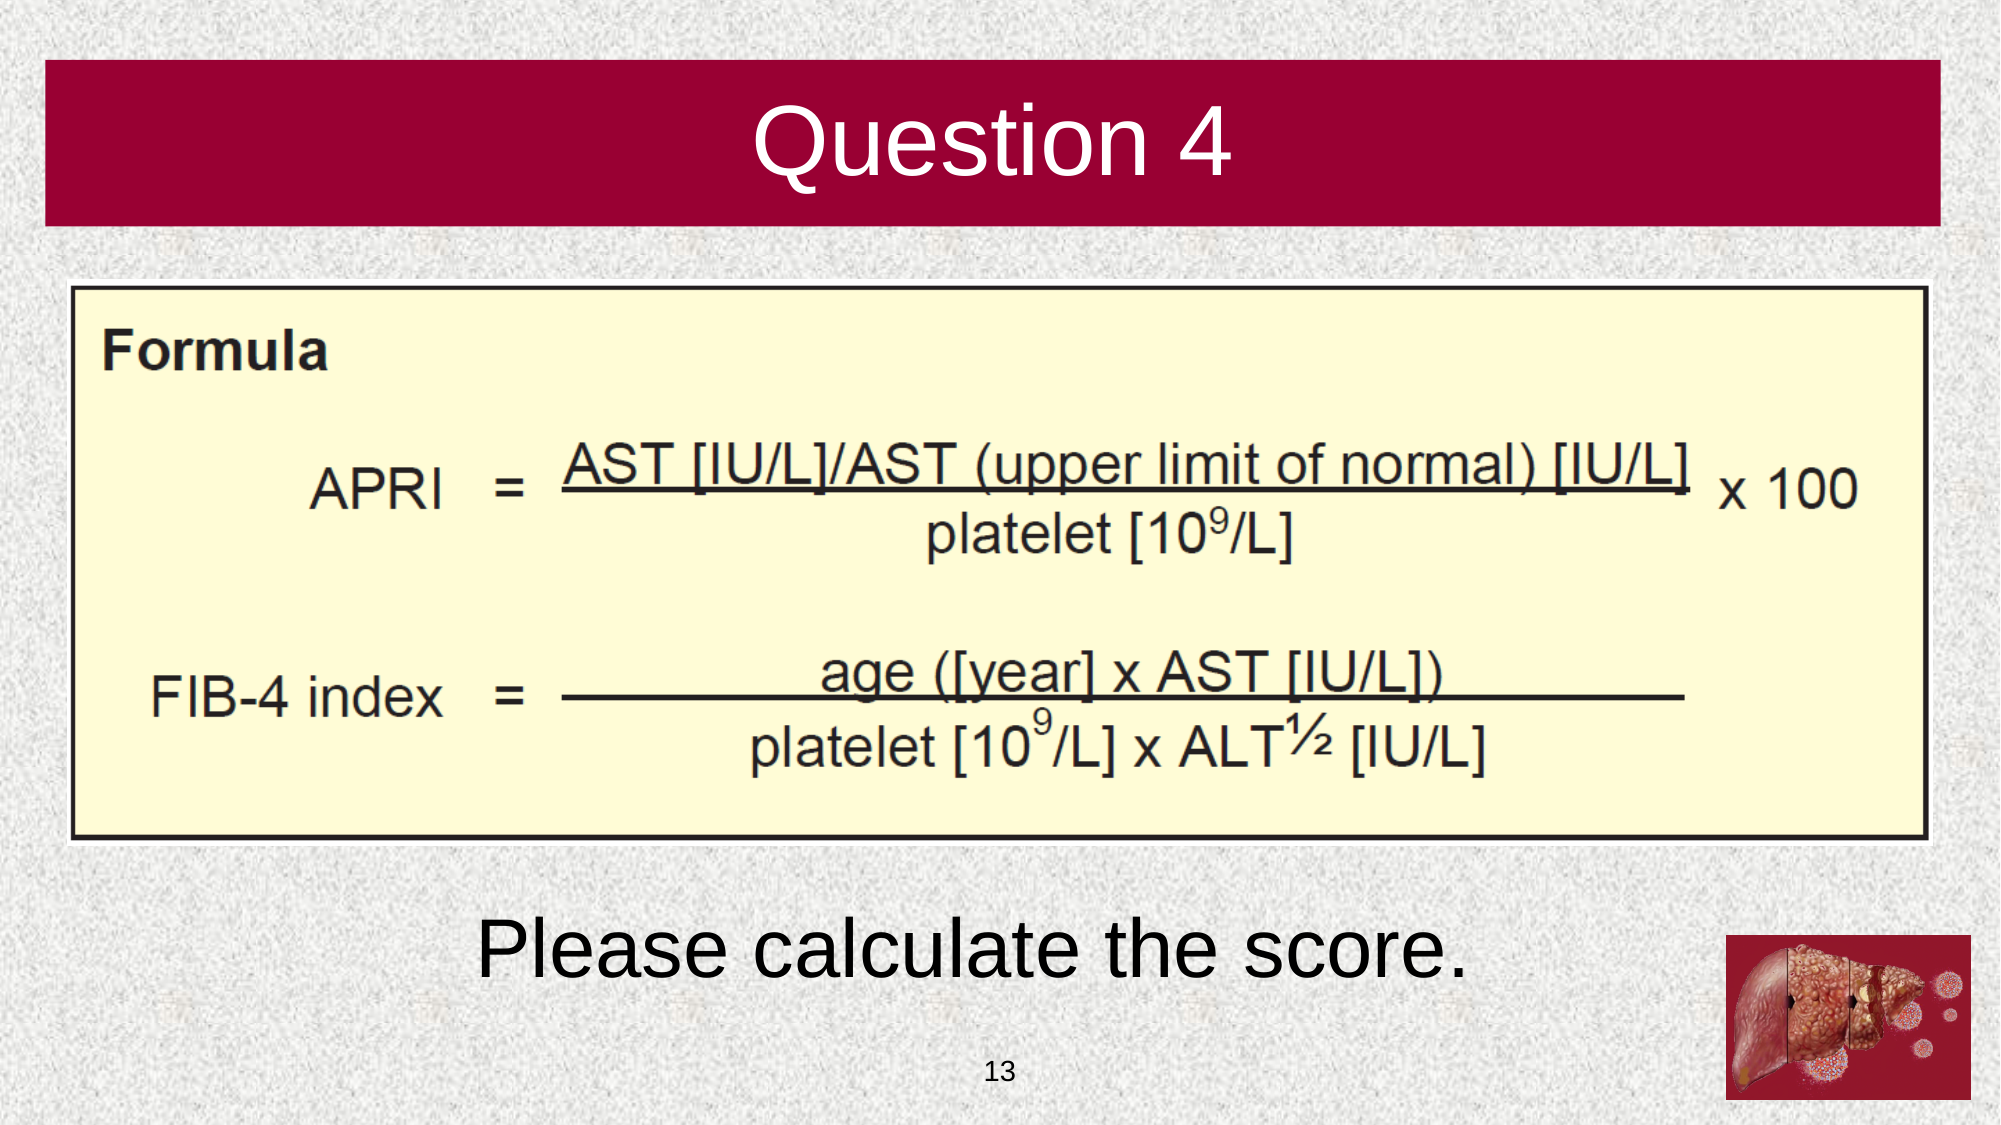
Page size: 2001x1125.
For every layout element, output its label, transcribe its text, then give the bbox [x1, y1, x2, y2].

title Question 4 [45, 59, 1941, 227]
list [67, 279, 1933, 846]
text_box Please calculate the score. [70, 898, 1876, 1006]
picture [0, 0, 2001, 1125]
slide_number 13 [774, 1039, 1225, 1100]
